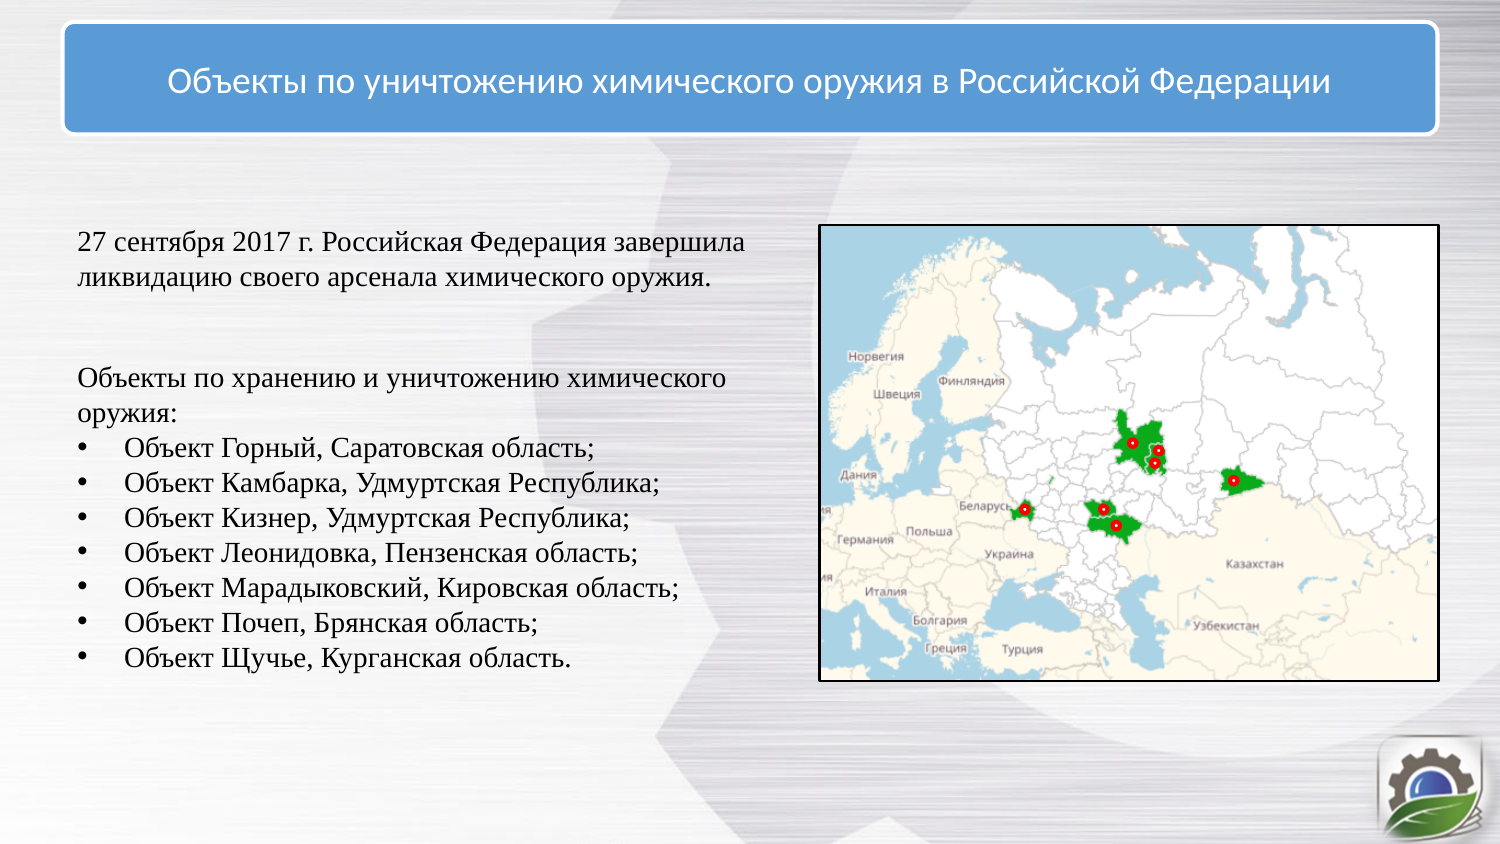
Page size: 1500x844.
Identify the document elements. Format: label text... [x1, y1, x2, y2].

text_box 27 сентября 2017 г. Российская Федерация завершила ликвидацию своего арсенала химического оружия. [62, 215, 788, 300]
picture [0, 0, 1500, 844]
text_box Объекты по уничтожению химического оружия в Российской Федерации [60, 19, 1440, 137]
text_box Объекты по хранению и уничтожению химического оружия: Объект Горный, Саратовская область; Объект Камбарка, Удмуртская Республика; Объект Кизнер, Удмуртская Республика; Объект Леонидовка, Пензенская область; Объект Марадыковский, Кировская область; Объект Почеп, Брянская область; Объект Щучье, Курганская область. [62, 351, 788, 681]
